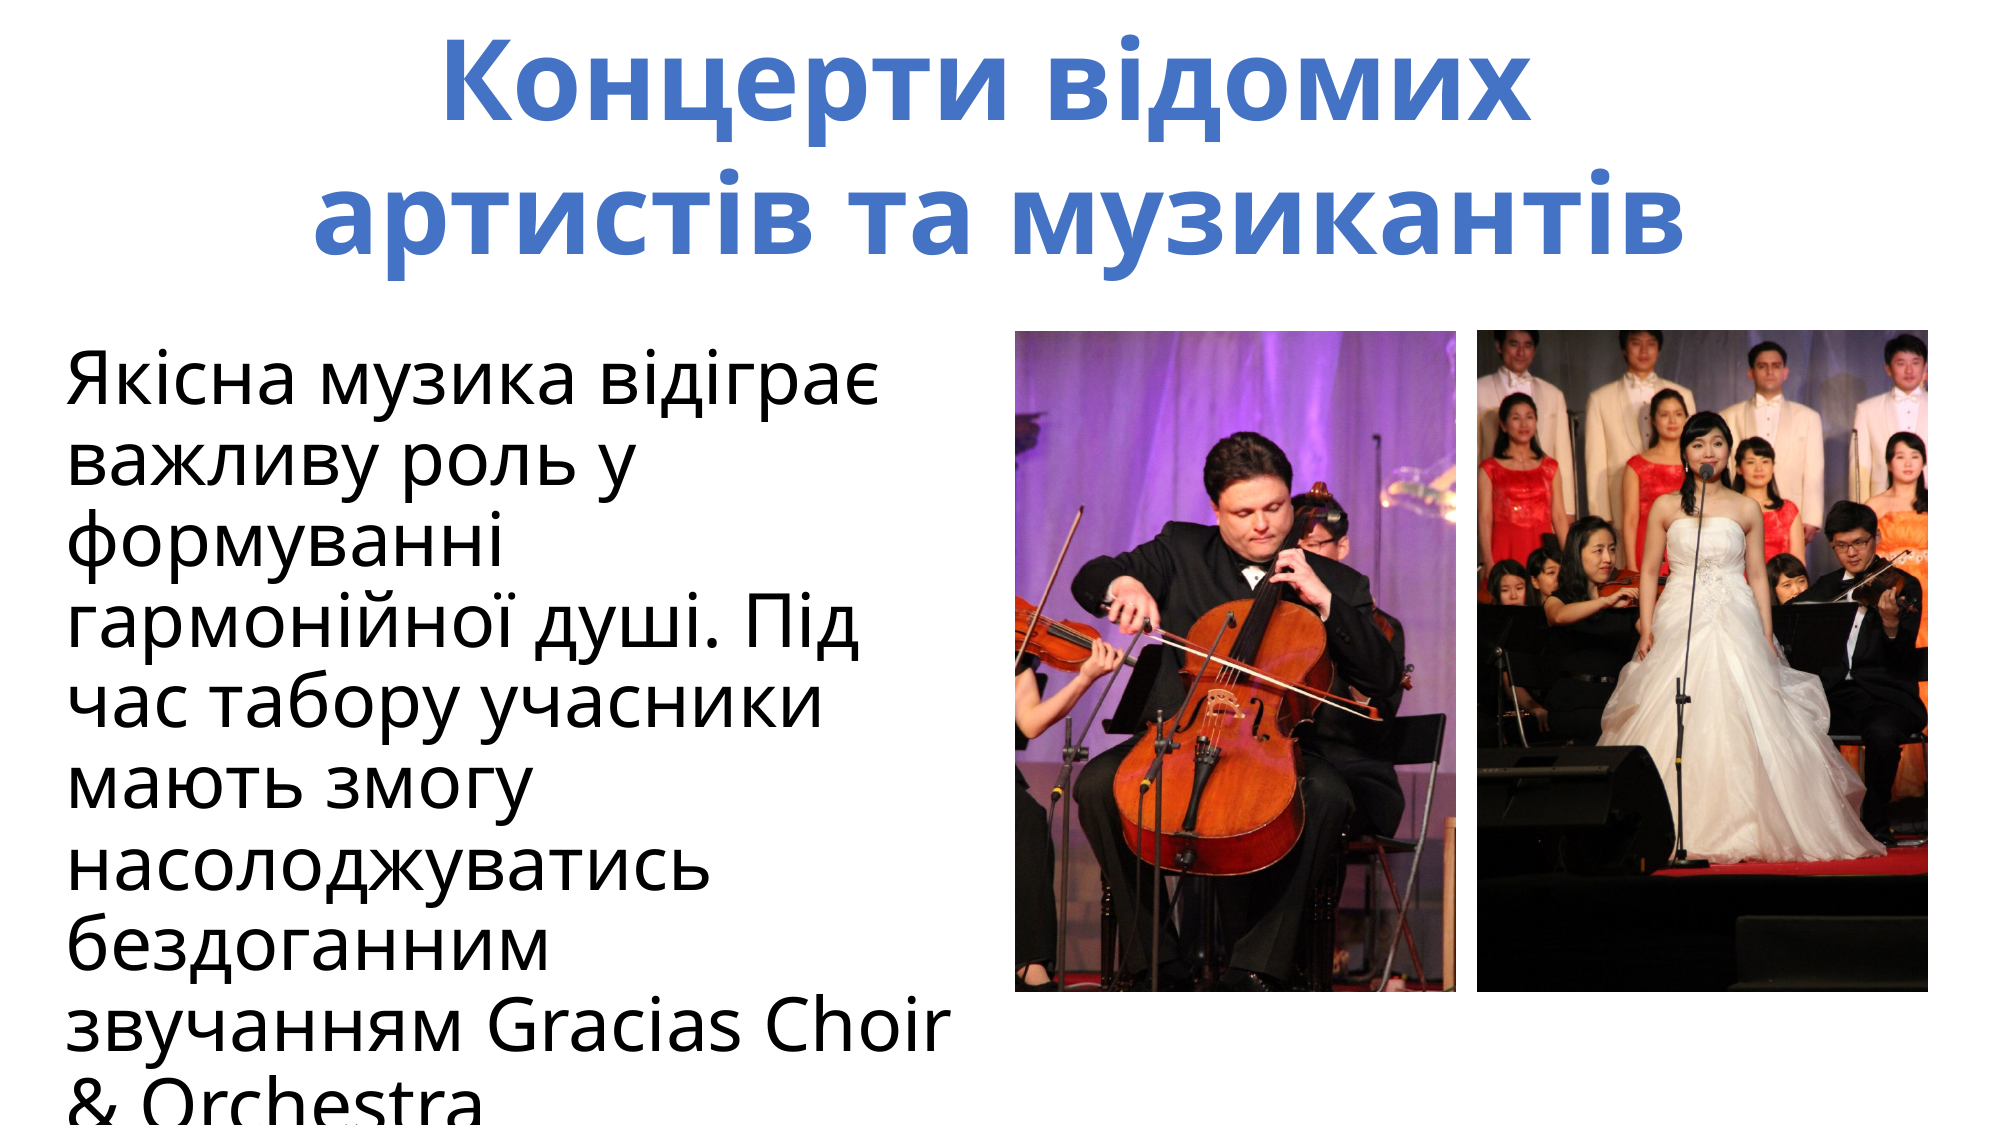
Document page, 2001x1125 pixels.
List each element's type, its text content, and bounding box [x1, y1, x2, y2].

picture [1477, 330, 1928, 992]
list Якісна музика відіграє важливу роль у формуванні гармонійної душі. Під час табору учасники мають змогу насолоджуватись бездоганним звучанням Gracias Choir & Orchestra [50, 331, 978, 1107]
picture [1015, 331, 1456, 992]
text_box Концерти відомих артистів та музикантів [248, 0, 1752, 285]
